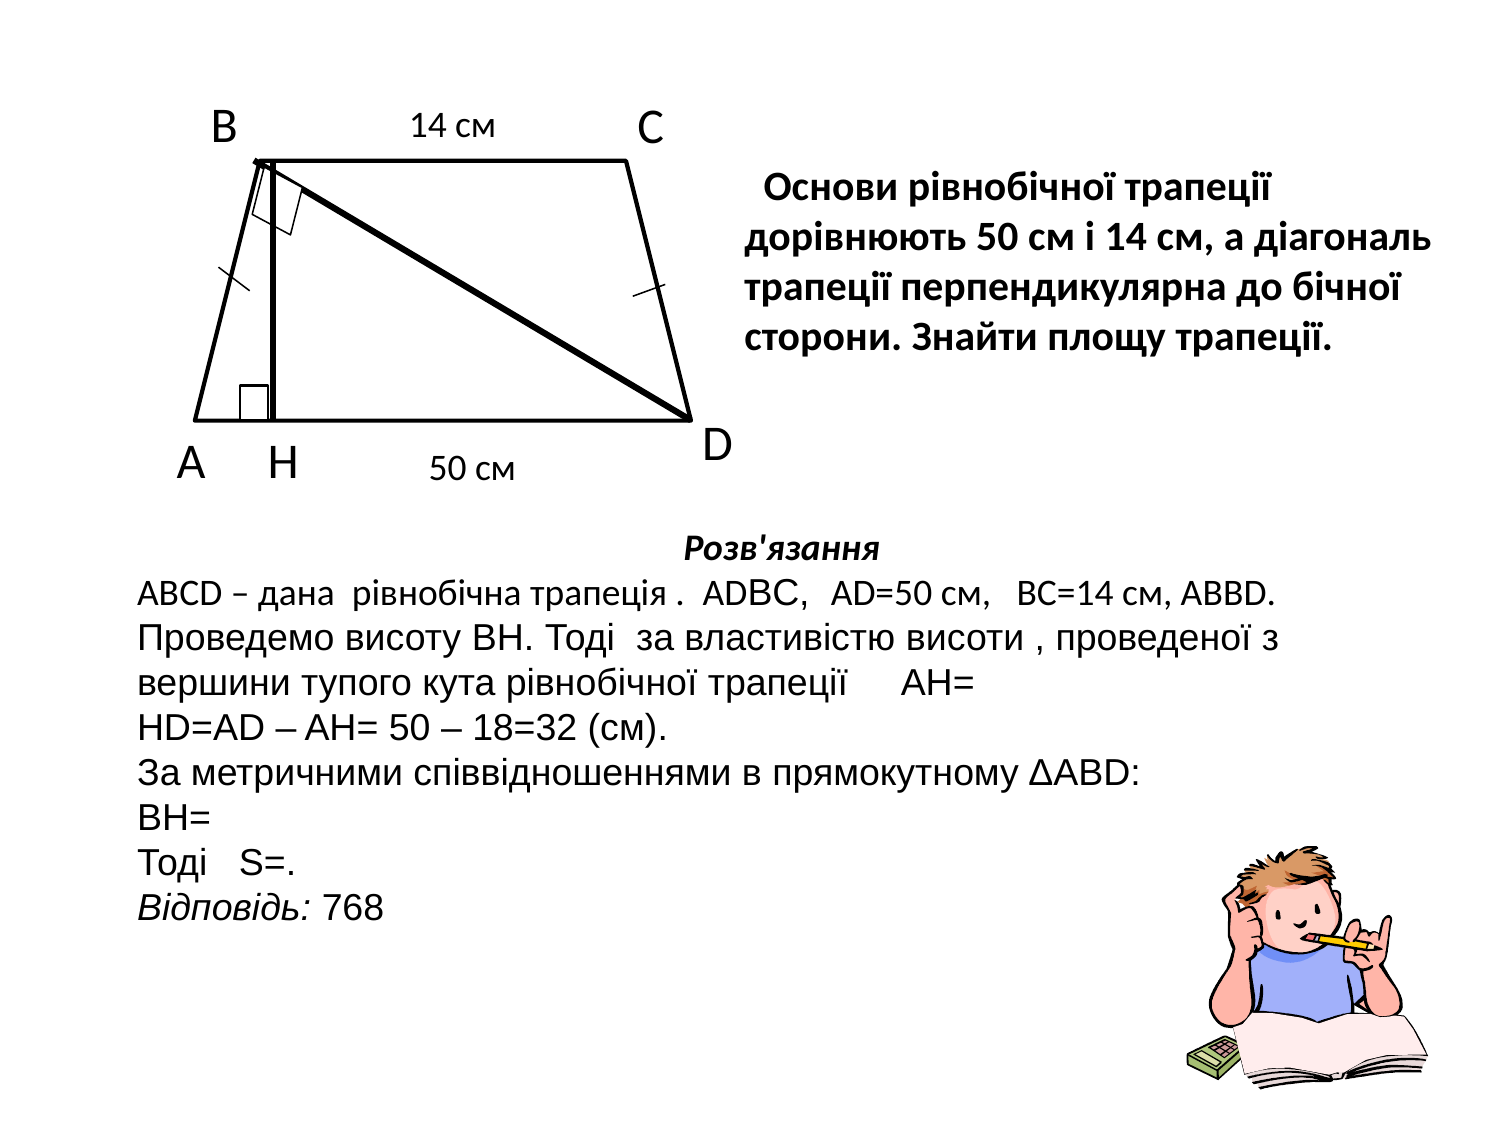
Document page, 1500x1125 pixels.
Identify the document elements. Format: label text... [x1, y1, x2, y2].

text_box А [161, 420, 221, 496]
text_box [1186, 845, 1429, 1090]
text_box 50 cм [413, 435, 531, 496]
text_box В [195, 85, 253, 160]
text_box Розв'язання [668, 515, 904, 575]
text_box [231, 199, 248, 265]
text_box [253, 160, 272, 421]
text_box D [687, 402, 748, 478]
text_box Основи рівнобічної трапеції дорівнюють 50 см і 14 см, а діагональ трапеції перпендикулярна до бічної сторони. Знайти площу трапеції. [729, 151, 1471, 366]
text_box [238, 383, 248, 422]
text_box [274, 160, 692, 421]
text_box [632, 284, 666, 297]
text_box С [622, 85, 680, 158]
text_box [192, 300, 249, 423]
text_box H [252, 427, 314, 496]
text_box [218, 266, 250, 291]
text_box 14 см [394, 92, 512, 153]
